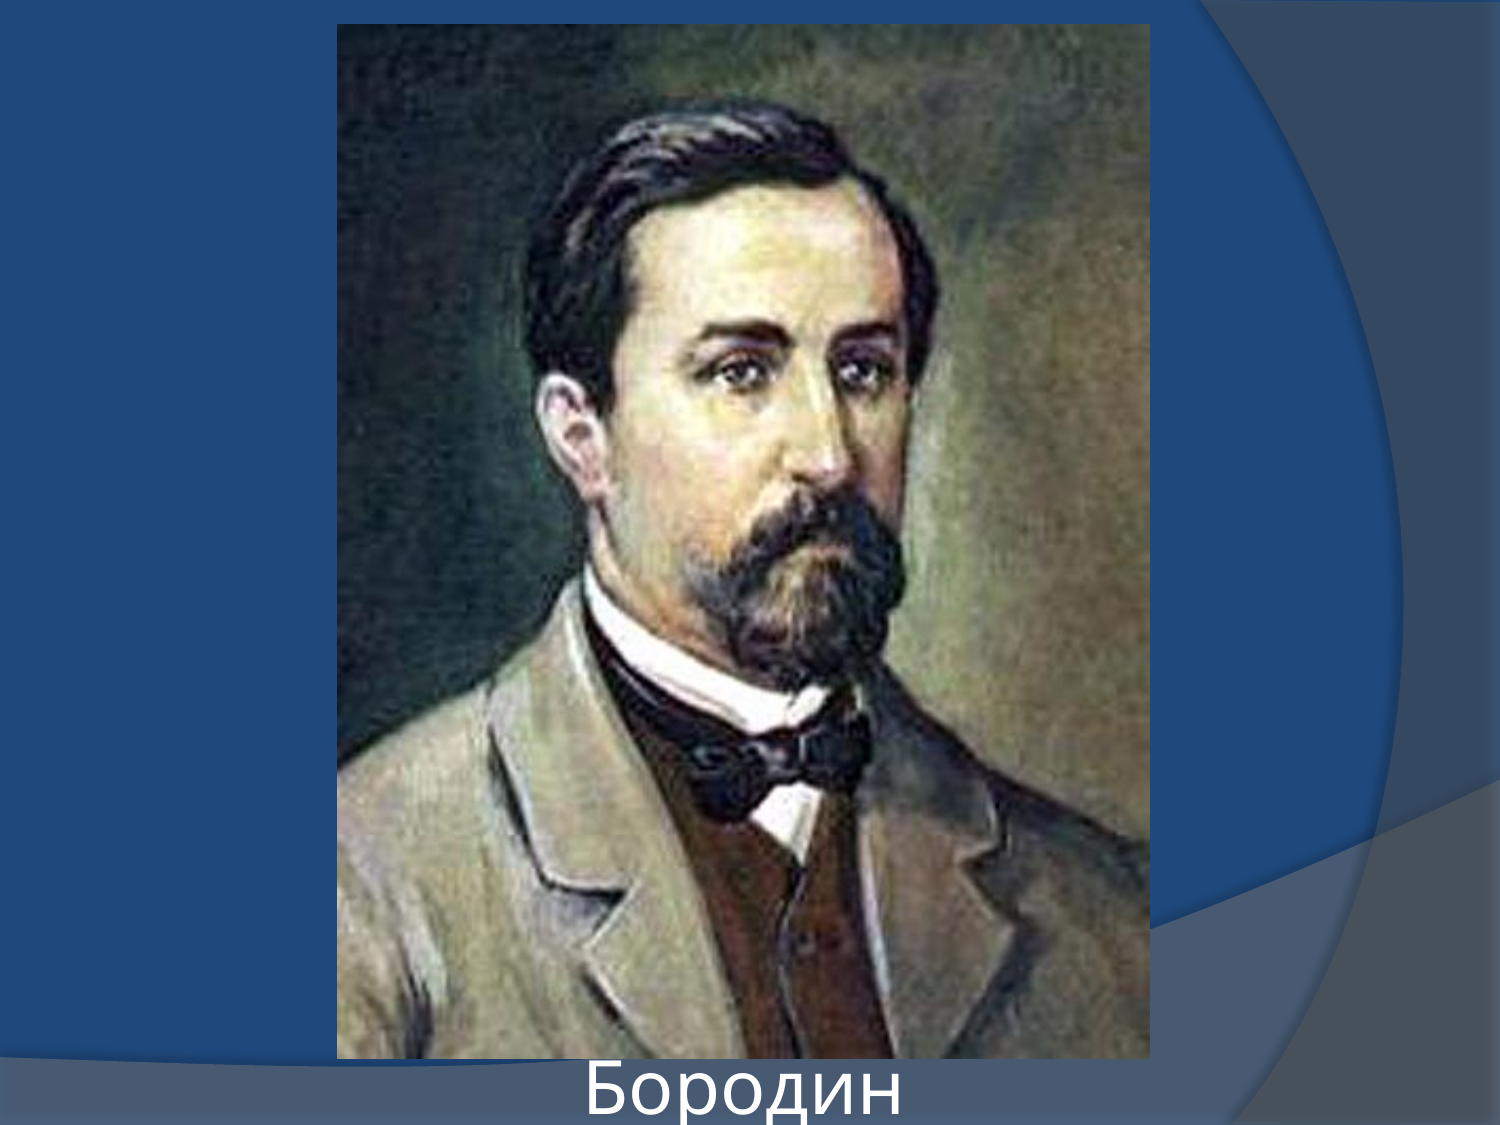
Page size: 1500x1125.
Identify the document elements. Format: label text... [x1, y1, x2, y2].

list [337, 24, 1151, 1060]
title Бородин [575, 1071, 1050, 1107]
